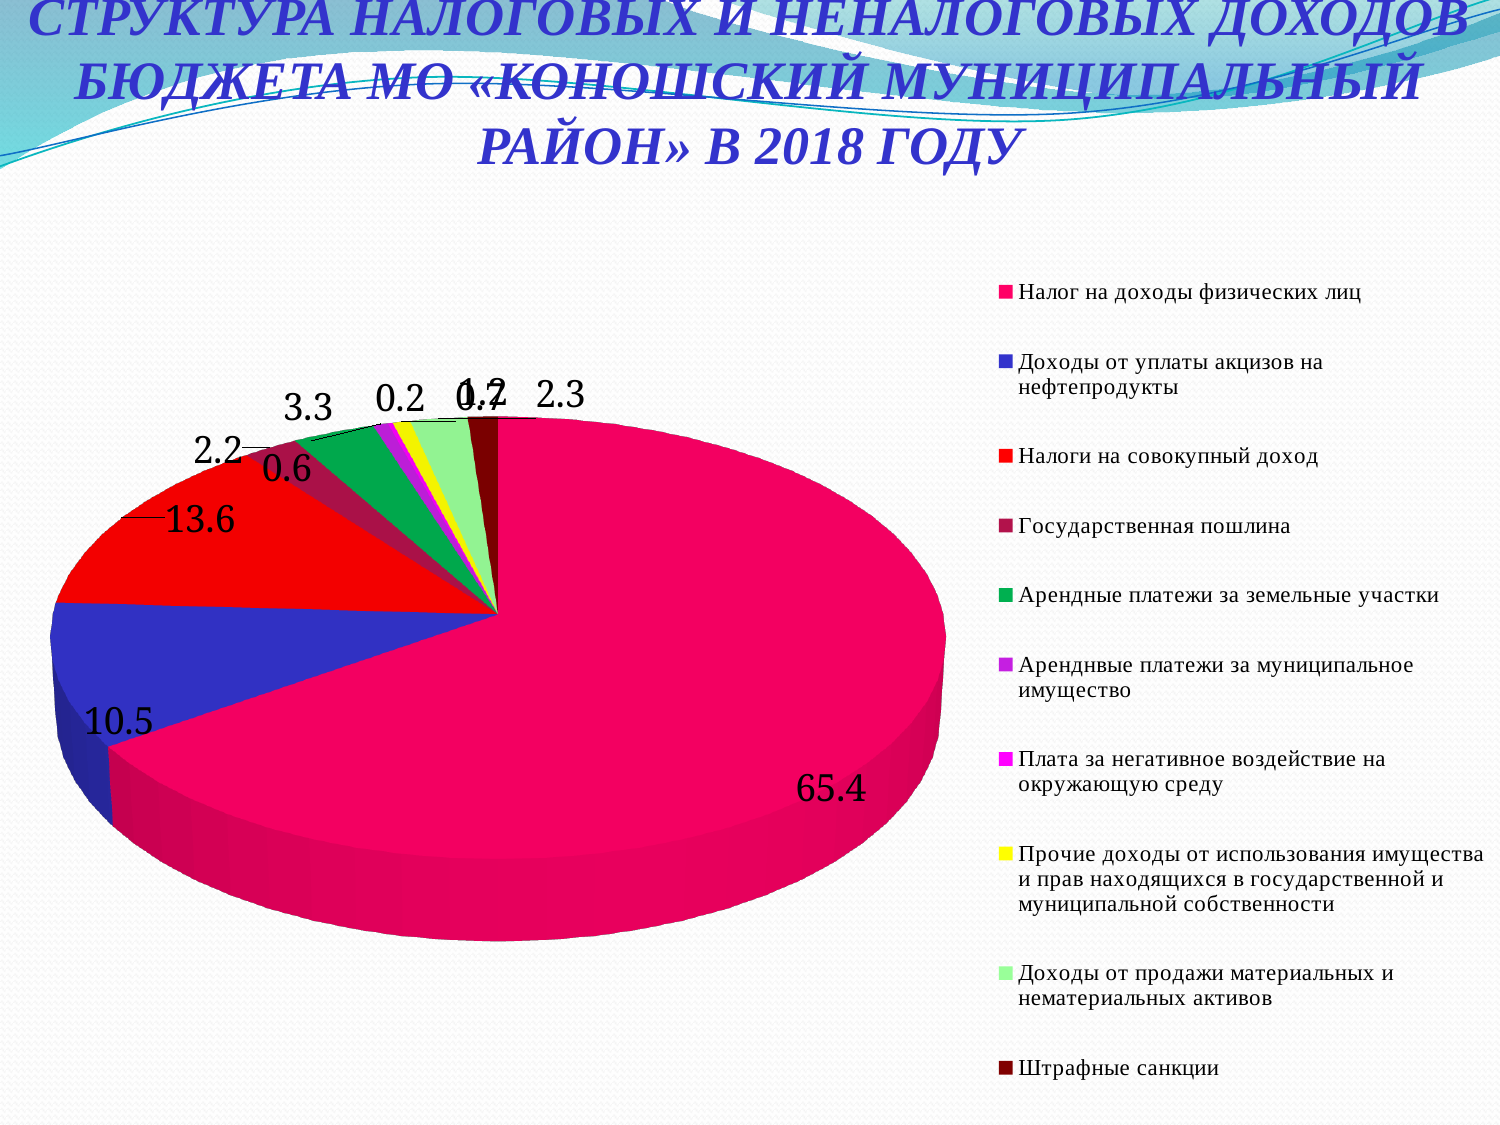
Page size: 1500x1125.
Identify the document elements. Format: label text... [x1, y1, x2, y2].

chart [0, 228, 1500, 1125]
title СТРУКТУРА НАЛОГОВЫХ И НЕНАЛОГОВЫХ ДОХОДОВ БЮДЖЕТА МО «КОНОШСКИЙ МУНИЦИПАЛЬНЫЙ РАЙОН» В 2018 ГОДУ [0, 0, 1500, 176]
